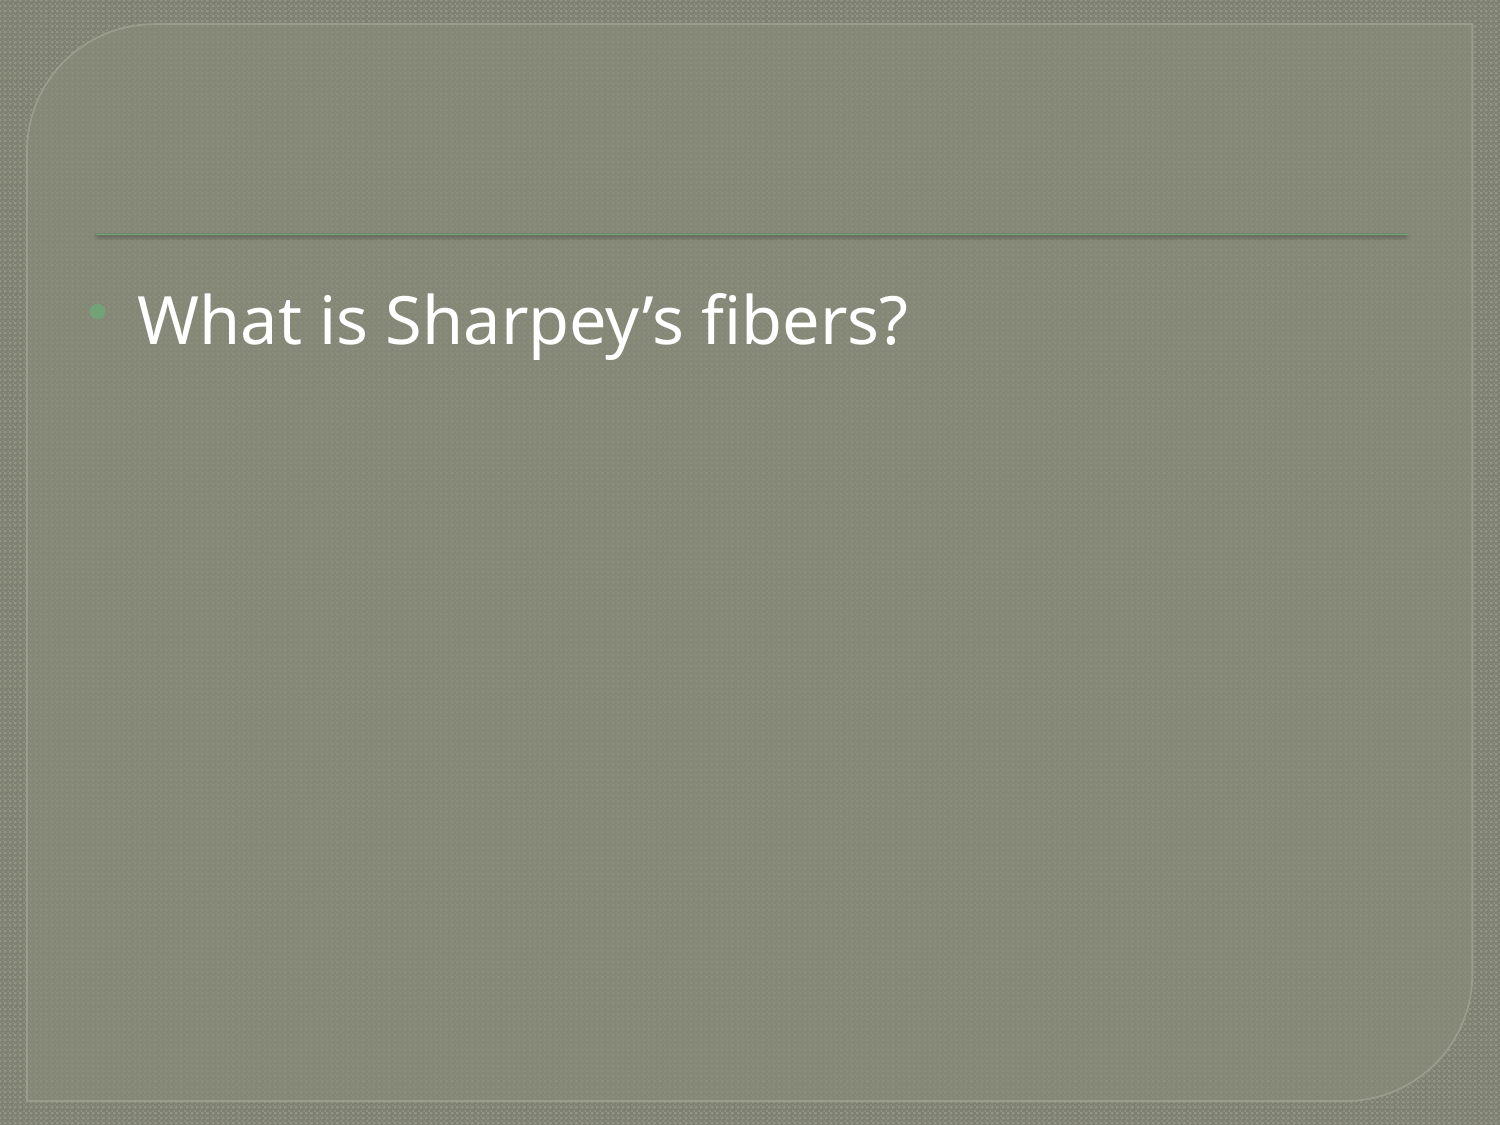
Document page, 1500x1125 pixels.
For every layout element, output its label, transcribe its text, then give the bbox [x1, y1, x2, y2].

list What is Sharpey’s fibers? [75, 270, 1425, 1013]
